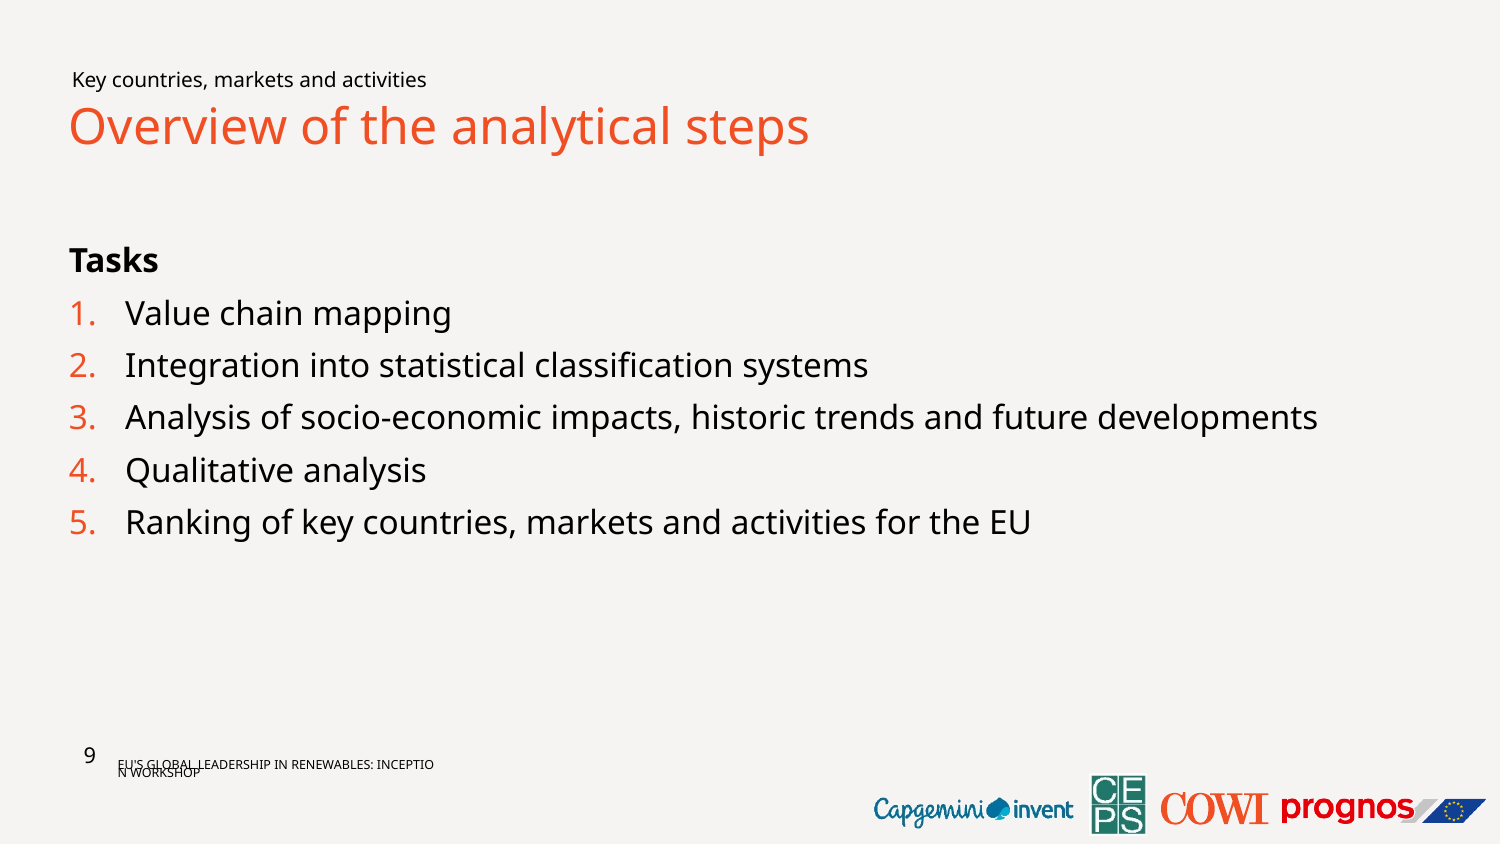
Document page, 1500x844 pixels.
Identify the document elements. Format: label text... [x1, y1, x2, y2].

footer EU's global leadership in renewables: Inception workshop [117, 762, 439, 774]
slide_number 9 [29, 733, 97, 796]
picture [1089, 773, 1147, 836]
title Overview of the analytical steps [68, 100, 1432, 212]
list Tasks Value chain mapping Integration into statistical classification systems Analysis of socio-economic impacts, historic trends and future developments Qualitative analysis Ranking of key countries, markets and activities for the EU [68, 239, 1432, 703]
list Key countries, markets and activities [68, 66, 1432, 99]
picture [871, 793, 1076, 831]
picture [1282, 797, 1487, 836]
